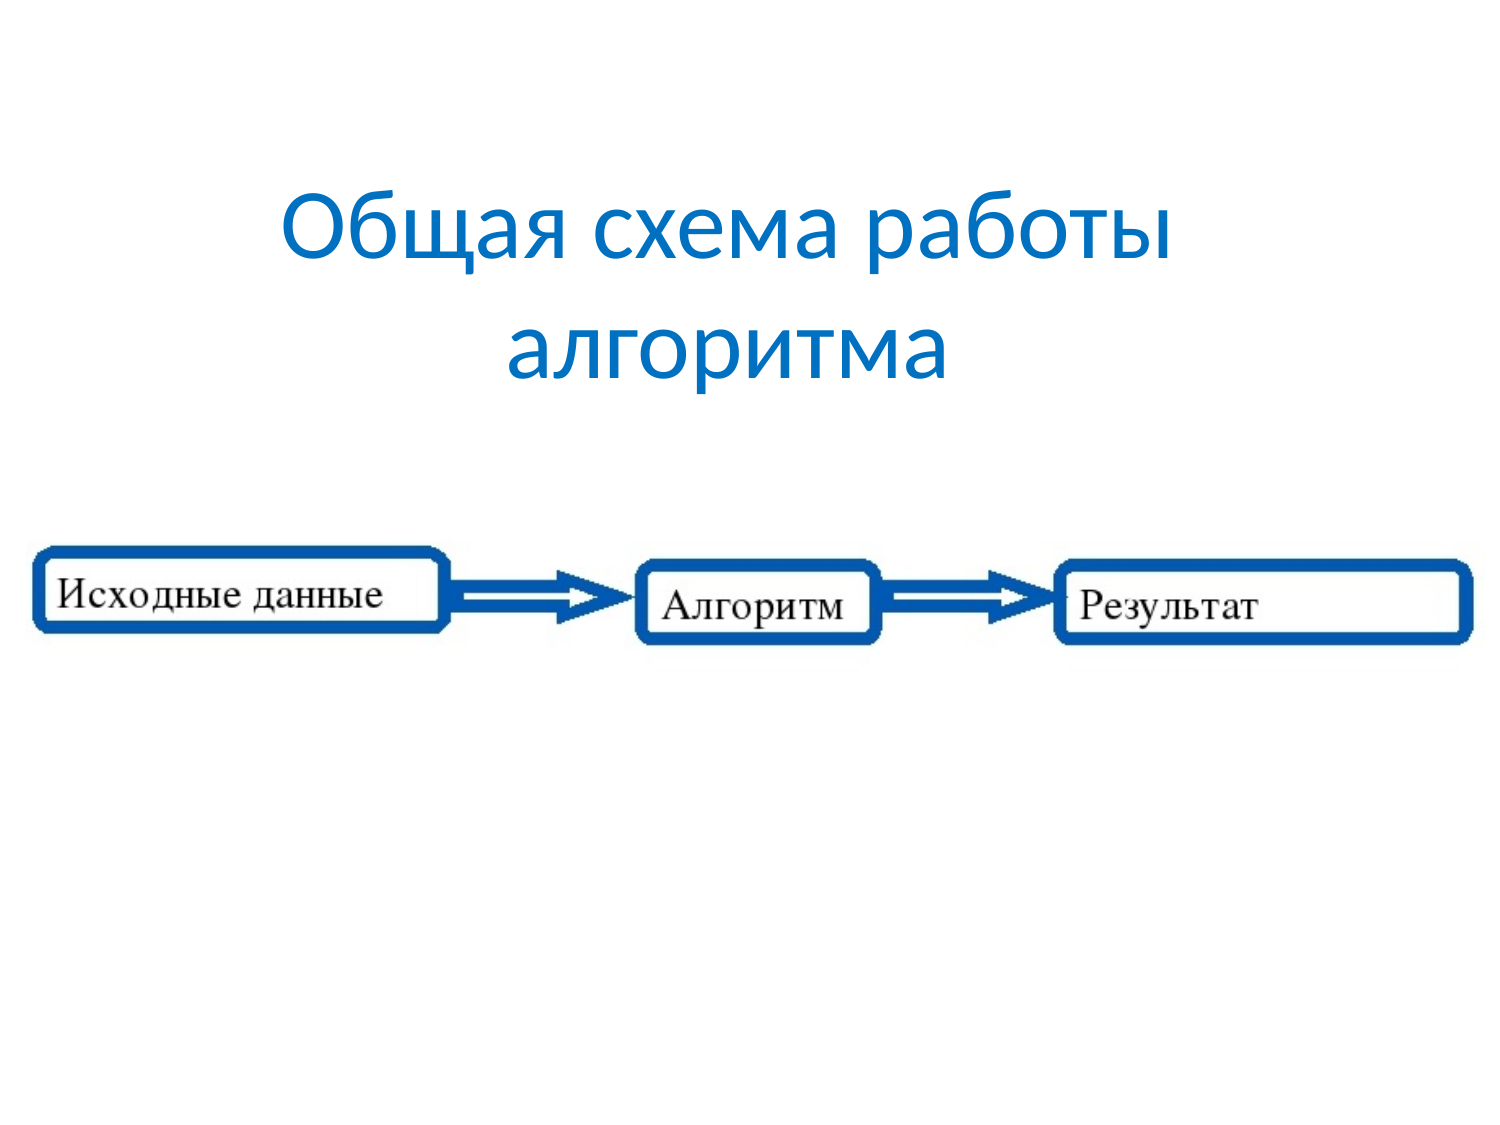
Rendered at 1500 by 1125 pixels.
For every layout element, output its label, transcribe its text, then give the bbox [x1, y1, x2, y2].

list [0, 514, 1500, 684]
title Общая схема работы алгоритма [53, 184, 1404, 372]
